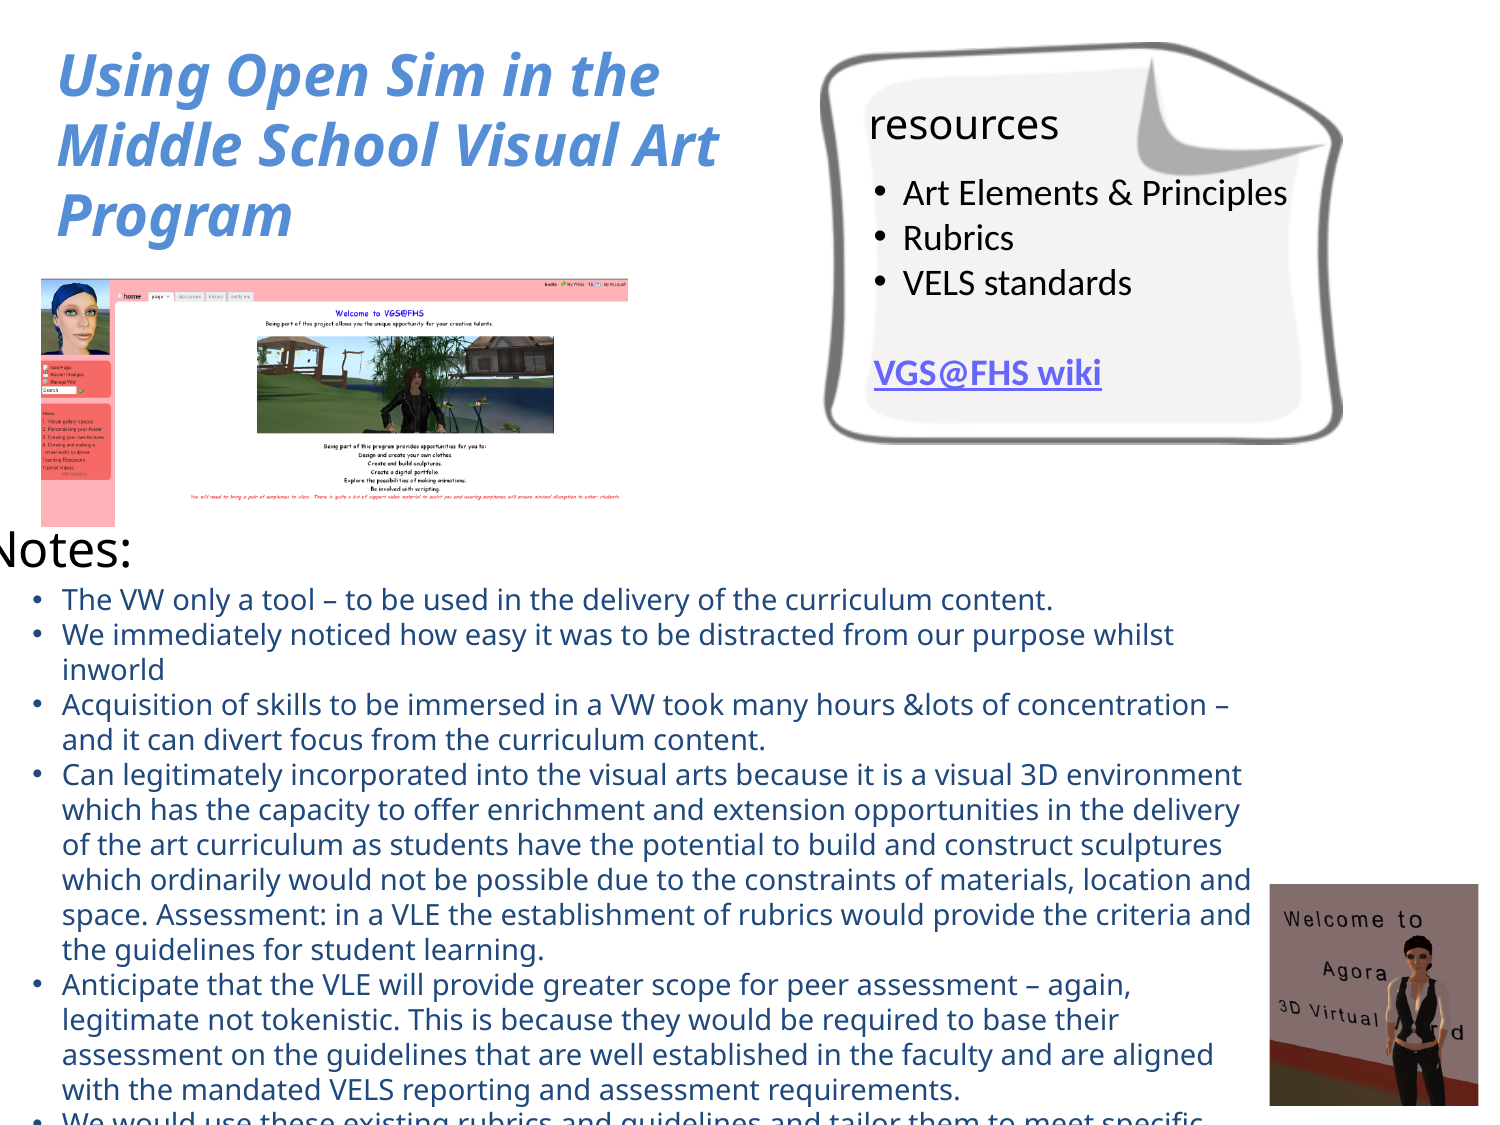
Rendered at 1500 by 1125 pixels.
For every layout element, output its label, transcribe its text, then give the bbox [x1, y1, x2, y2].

text_box Notes: [0, 510, 148, 586]
picture [1269, 883, 1479, 1106]
picture [40, 278, 628, 528]
text_box The VW only a tool – to be used in the delivery of the curriculum content. We immediately noticed how easy it was to be distracted from our purpose whilst inworld Acquisition of skills to be immersed in a VW took many hours &lots of concentration – and it can divert focus from the curriculum content. Can legitimately incorporated into the visual arts because it is a visual 3D environment which has the capacity to offer enrichment and extension opportunities in the delivery of the art curriculum as students have the potential to build and construct sculptures which ordinarily would not be possible due to the constraints of materials, location and space. Assessment: in a VLE the establishment of rubrics would provide the criteria and the guidelines for student learning. Anticipate that the VLE will provide greater scope for peer assessment – again, legitimate not tokenistic. This is because they would be required to base their assessment on the guidelines that are well established in the faculty and are aligned with the mandated VELS reporting and assessment requirements. We would use these existing rubrics and guidelines and tailor them to meet specific projected learning outcomes. Our response to the incorporation of a VLE is soundly based in the Art curriculum because of the visual and interactive nature of the environment. [17, 574, 1282, 1125]
picture [820, 42, 1343, 445]
text_box Using Open Sim in the Middle School Visual Art Program [41, 30, 750, 256]
